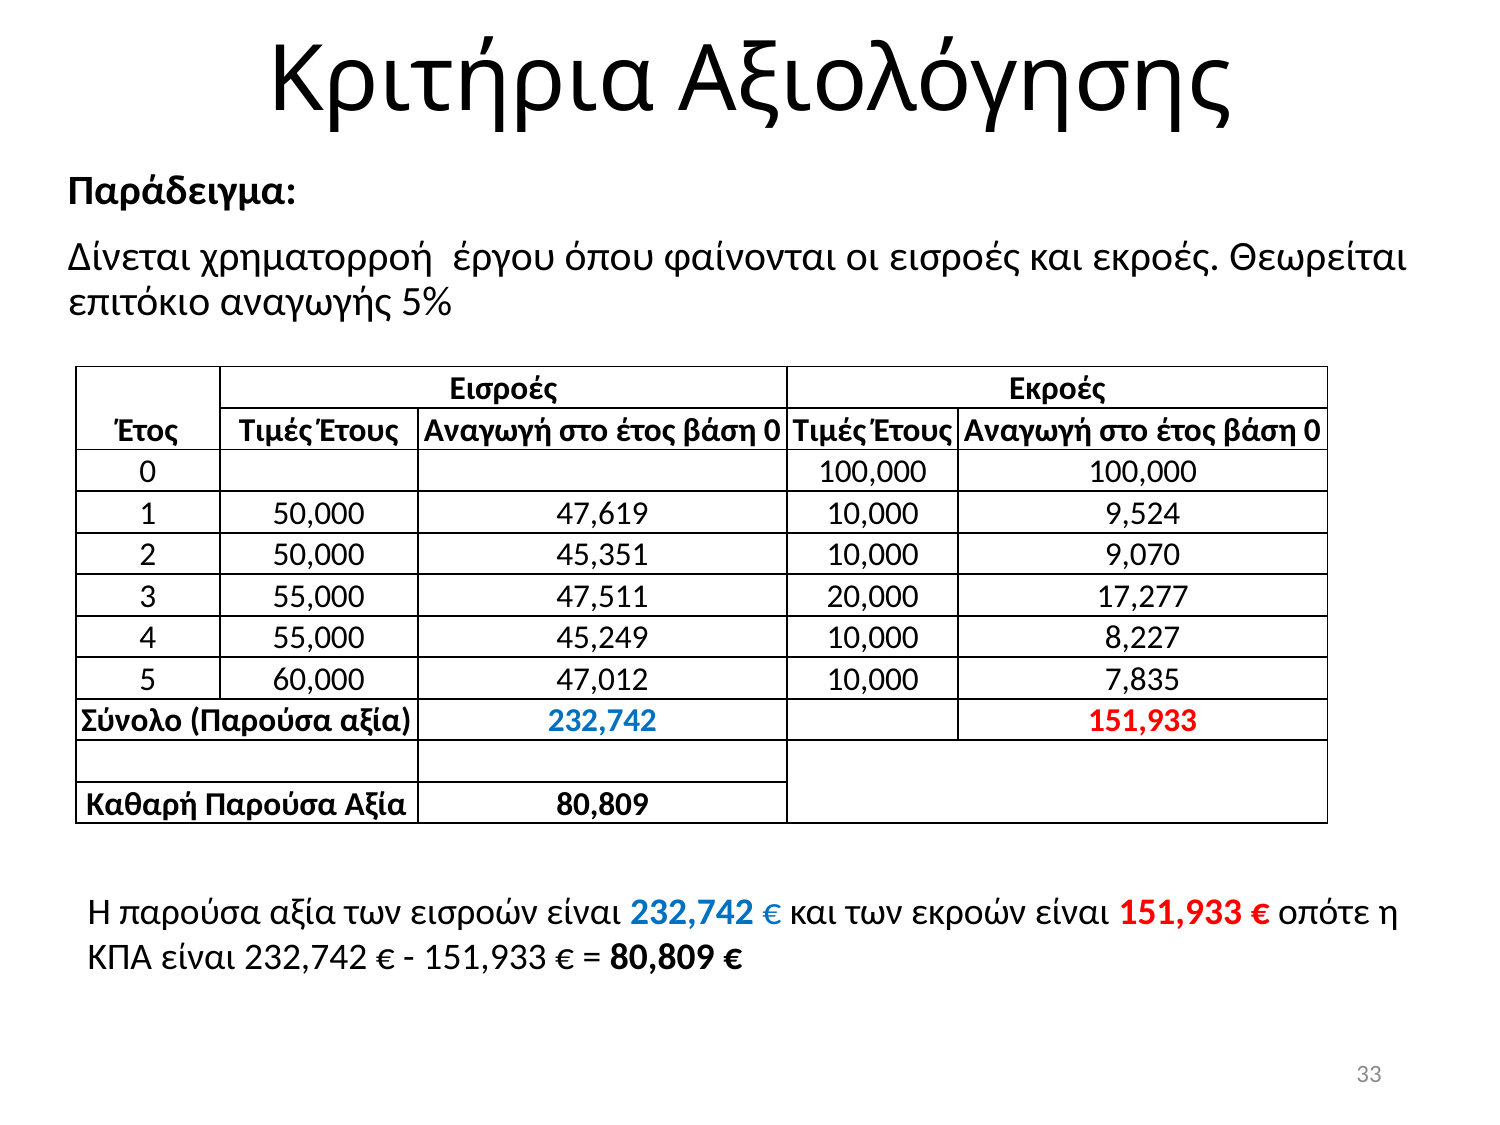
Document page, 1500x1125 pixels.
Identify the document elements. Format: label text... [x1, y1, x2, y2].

table_cell 100,000 [788, 450, 957, 490]
table_header Εκροές [788, 367, 1327, 407]
table_cell 3 [77, 575, 219, 615]
table_cell 2 [77, 534, 219, 573]
title Κριτήρια Αξιολόγησης [0, 0, 1500, 161]
table_cell 60,000 [221, 658, 417, 698]
table_cell 9,524 [959, 492, 1327, 532]
slide_number 33 [1059, 1042, 1397, 1103]
table_cell 17,277 [959, 575, 1327, 615]
table_cell 0 [77, 450, 219, 490]
table_cell [419, 741, 786, 781]
table_header Έτος [77, 367, 219, 449]
table_cell 8,227 [959, 617, 1327, 656]
table_cell Σύνολο (Παρούσα αξία) [77, 700, 417, 739]
table_cell 1 [77, 492, 219, 532]
table_cell 10,000 [788, 617, 957, 656]
table_cell 10,000 [788, 534, 957, 573]
table_cell 45,249 [419, 617, 786, 656]
table_cell [788, 741, 1327, 822]
table_cell 20,000 [788, 575, 957, 615]
table_cell 4 [77, 617, 219, 656]
table_cell 47,511 [419, 575, 786, 615]
table_cell 5 [77, 658, 219, 698]
table_cell 45,351 [419, 534, 786, 573]
table_cell 10,000 [788, 492, 957, 532]
table_cell Αναγωγή στο έτος βάση 0 [959, 409, 1327, 449]
table_cell [221, 450, 417, 490]
table_cell 55,000 [221, 575, 417, 615]
table_cell [788, 700, 957, 739]
text_box Η παρούσα αξία των εισροών είναι 232,742 € και των εκροών είναι 151,933 € οπότε η ΚΠΑ είναι 232,742 € - 151,933 € = 80,809 € [72, 880, 1428, 985]
table_cell [419, 450, 786, 490]
table_cell Τιμές Έτους [788, 409, 957, 449]
table_cell [77, 741, 417, 781]
table_cell Καθαρή Παρούσα Αξία [77, 783, 417, 822]
table_cell 10,000 [788, 658, 957, 698]
table_cell 55,000 [221, 617, 417, 656]
table_cell 47,619 [419, 492, 786, 532]
table_cell Τιμές Έτους [221, 409, 417, 449]
table_cell 7,835 [959, 658, 1327, 698]
table_cell 151,933 [959, 700, 1327, 739]
table_cell 9,070 [959, 534, 1327, 573]
table_cell 50,000 [221, 492, 417, 532]
table_header Εισροές [221, 367, 786, 407]
table_cell 80,809 [419, 783, 786, 822]
table_cell 100,000 [959, 450, 1327, 490]
table_cell Αναγωγή στο έτος βάση 0 [419, 409, 786, 449]
table_cell 232,742 [419, 700, 786, 739]
list Παράδειγμα: Δίνεται χρηματορροή έργου όπου φαίνονται οι εισροές και εκροές. Θεωρείται επιτόκιο αναγωγής 5% [52, 160, 1478, 367]
table_cell 50,000 [221, 534, 417, 573]
table_cell 47,012 [419, 658, 786, 698]
